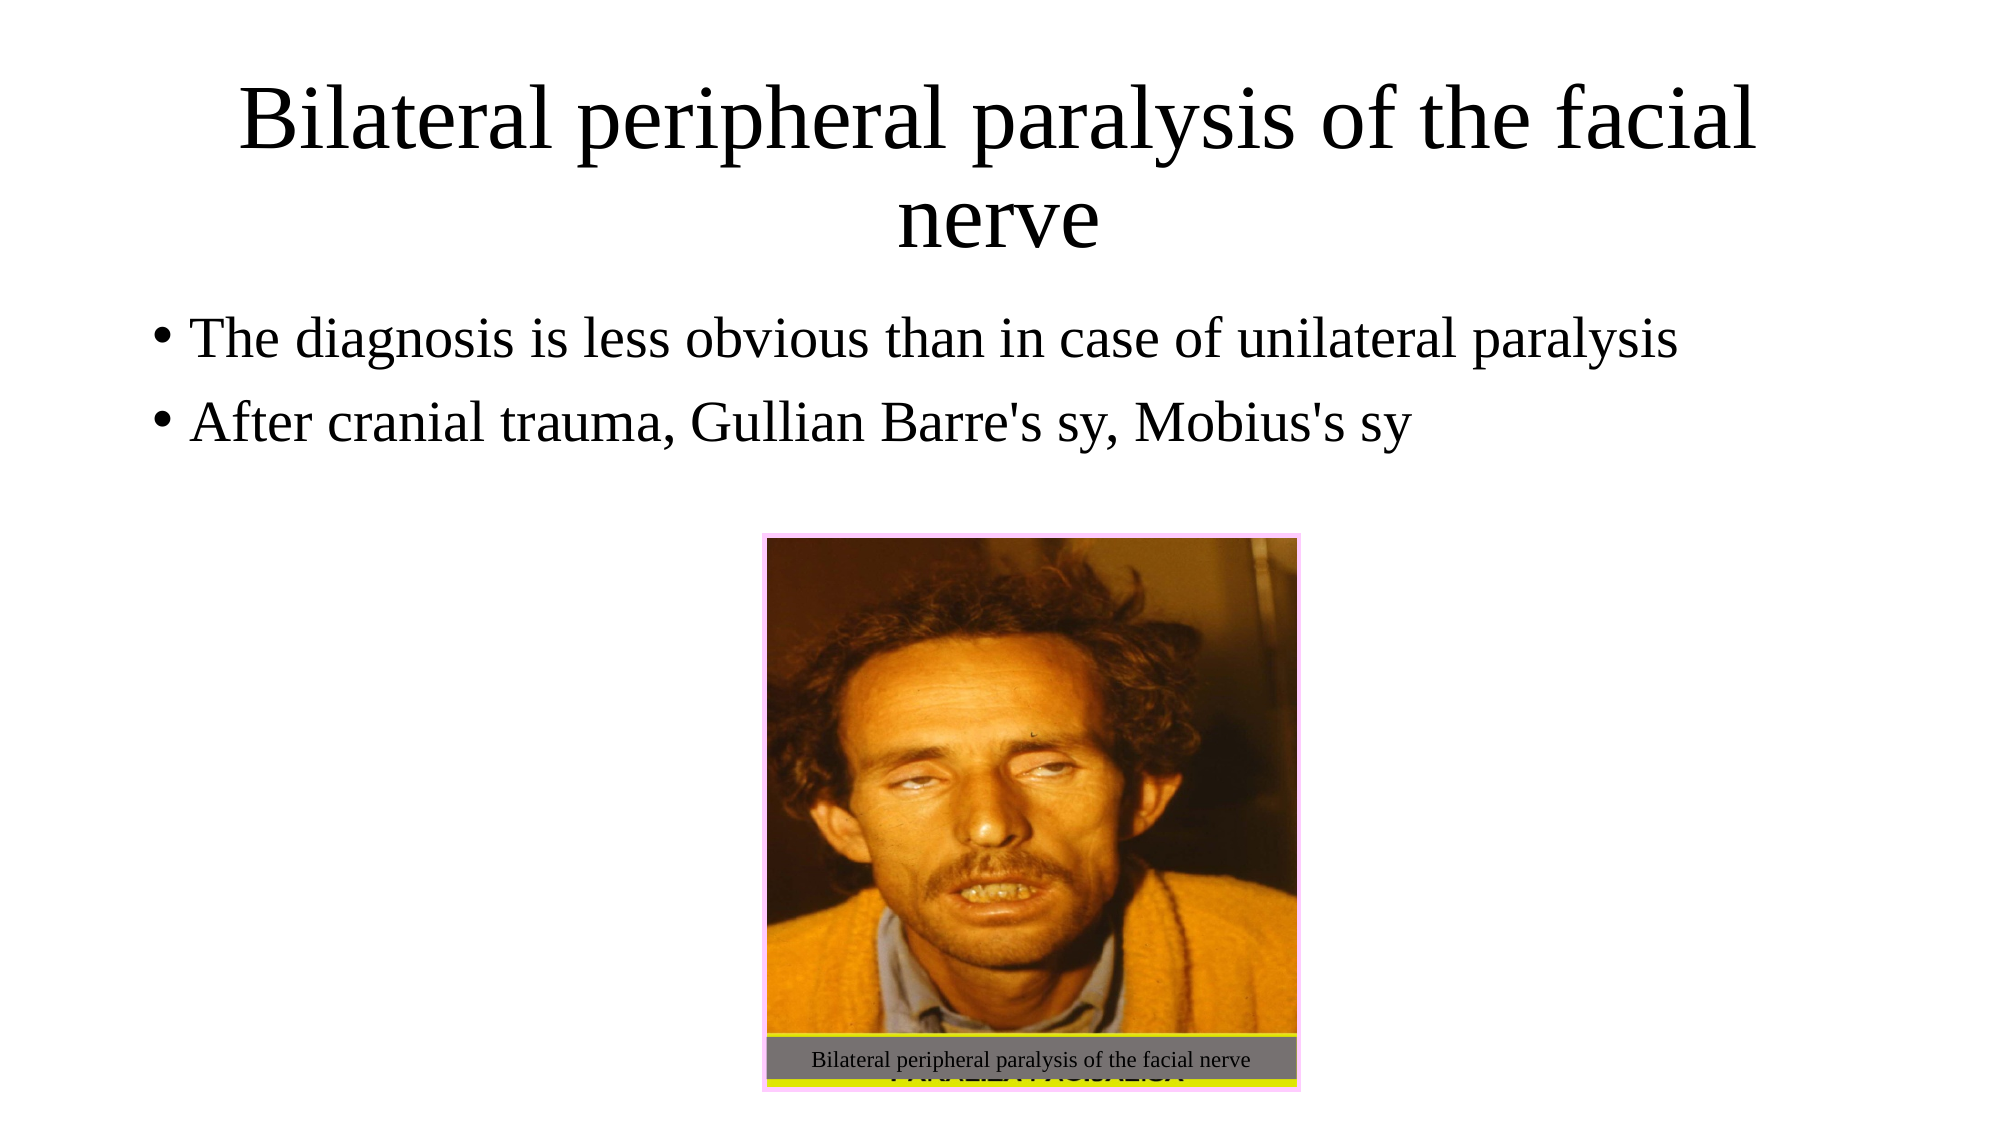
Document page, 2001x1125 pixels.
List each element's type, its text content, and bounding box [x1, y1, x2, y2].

title Bilateral peripheral paralysis of the facial nerve [137, 59, 1863, 278]
picture [766, 537, 1297, 1088]
list The diagnosis is less obvious than in case of unilateral paralysis After cranial trauma, Gullian Barre's sy, Mobius's sy [137, 299, 1863, 1014]
